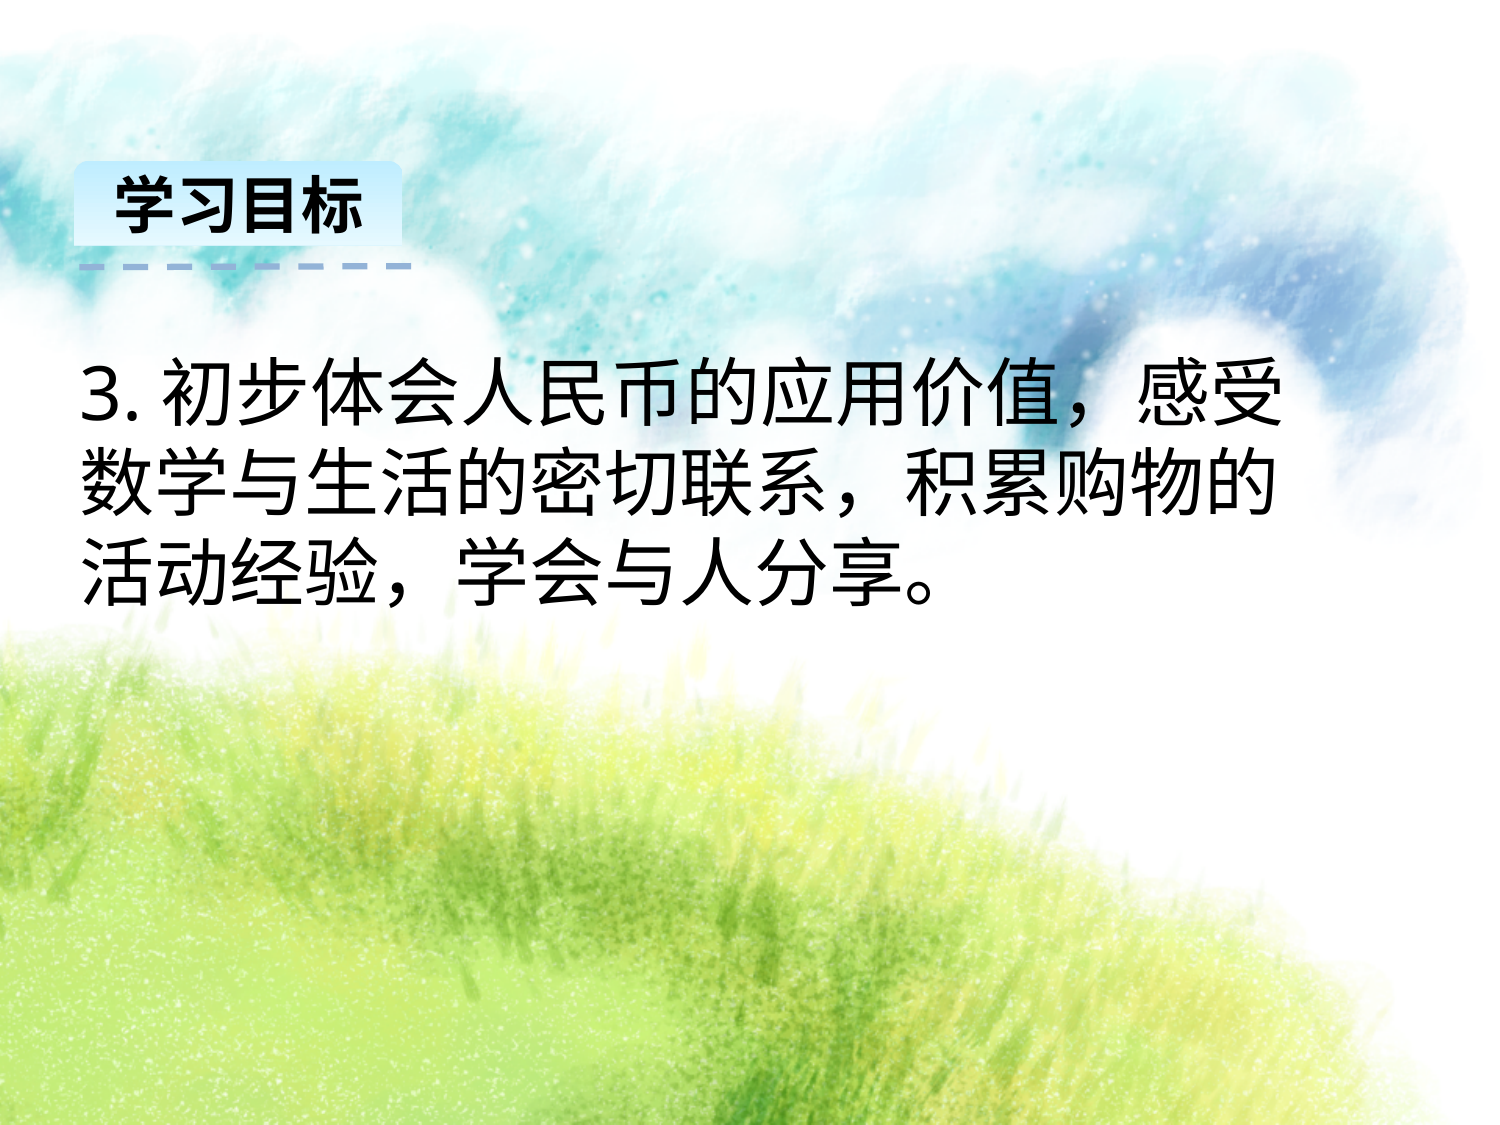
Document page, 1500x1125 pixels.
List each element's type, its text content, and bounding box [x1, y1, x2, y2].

text_box 3.初步体会人民币的应用价值，感受数学与生活的密切联系，积累购物的活动经验，学会与人分享。 [65, 337, 1318, 713]
picture [0, 0, 1500, 1125]
text_box 学习目标 [74, 160, 403, 246]
